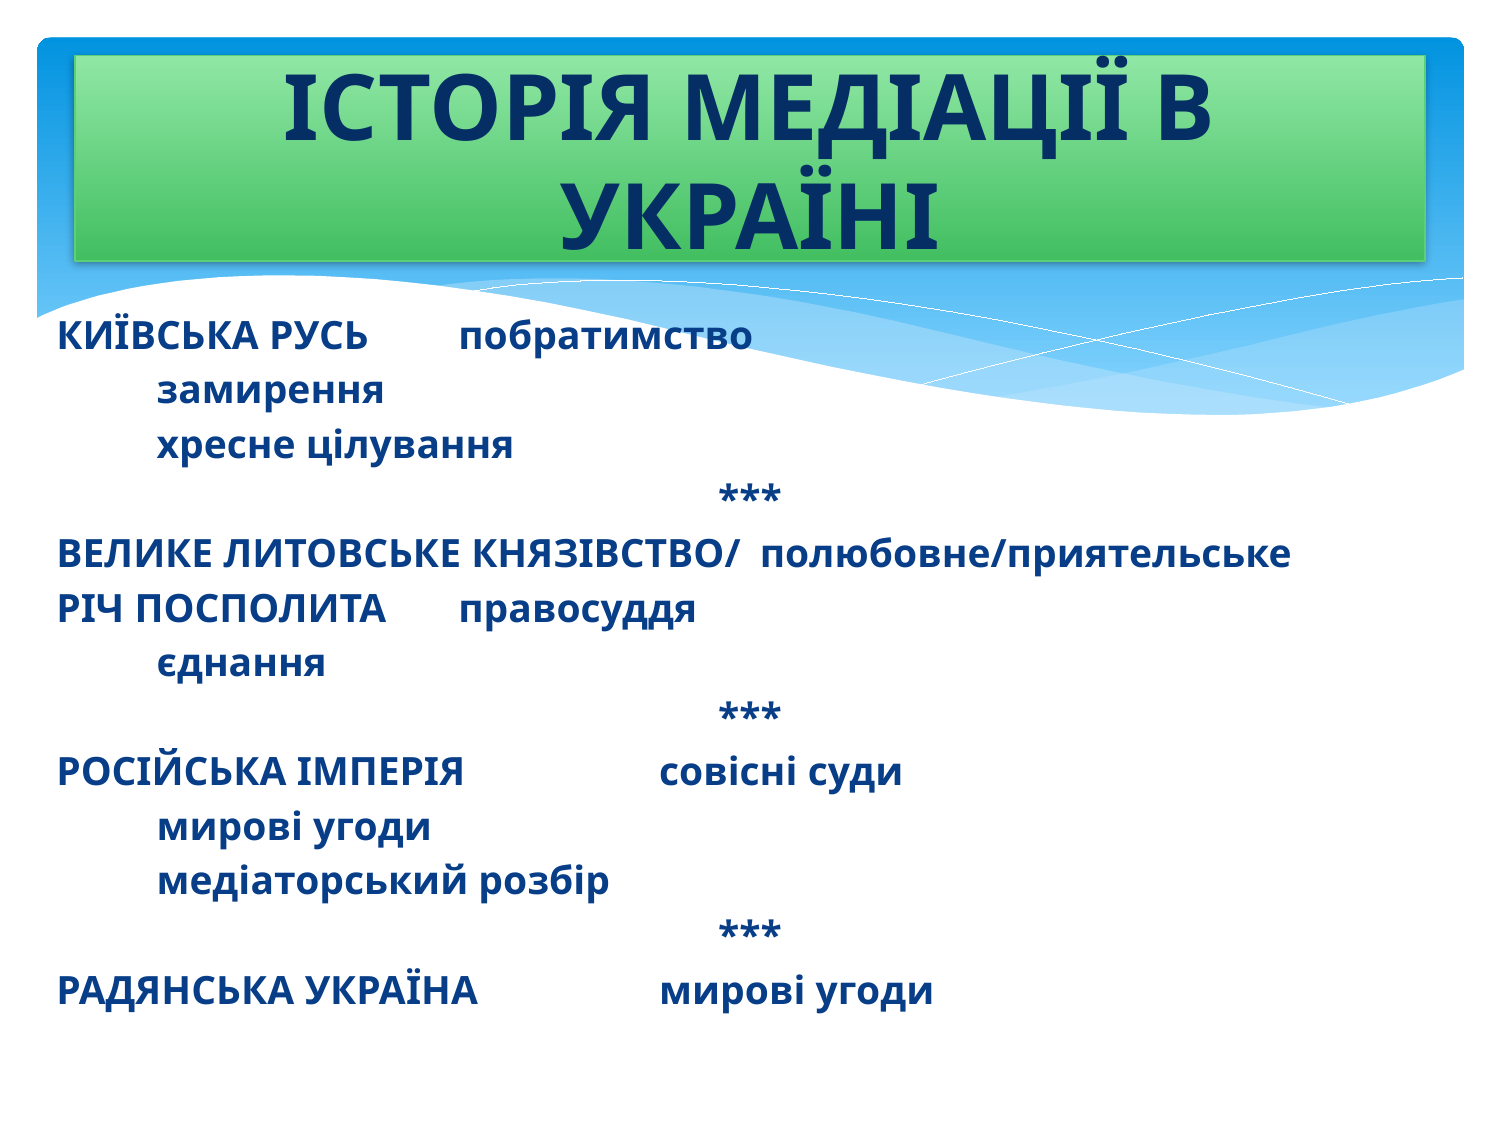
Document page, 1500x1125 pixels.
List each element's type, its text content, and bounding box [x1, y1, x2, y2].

title ІСТОРІЯ МЕДІАЦІЇ В УКРАЇНІ [74, 55, 1426, 262]
list КИЇВСЬКА РУСЬ побратимство замирення хресне цілування *** ВЕЛИКЕ ЛИТОВСЬКЕ КНЯЗІВСТВО/ полюбовне/приятельське РІЧ ПОСПОЛИТА правосуддя єднання *** РОСІЙСЬКА ІМПЕРІЯ совісні суди мирові угоди медіаторський розбір *** РАДЯНСЬКА УКРАЇНА мирові угоди [41, 208, 1459, 1024]
